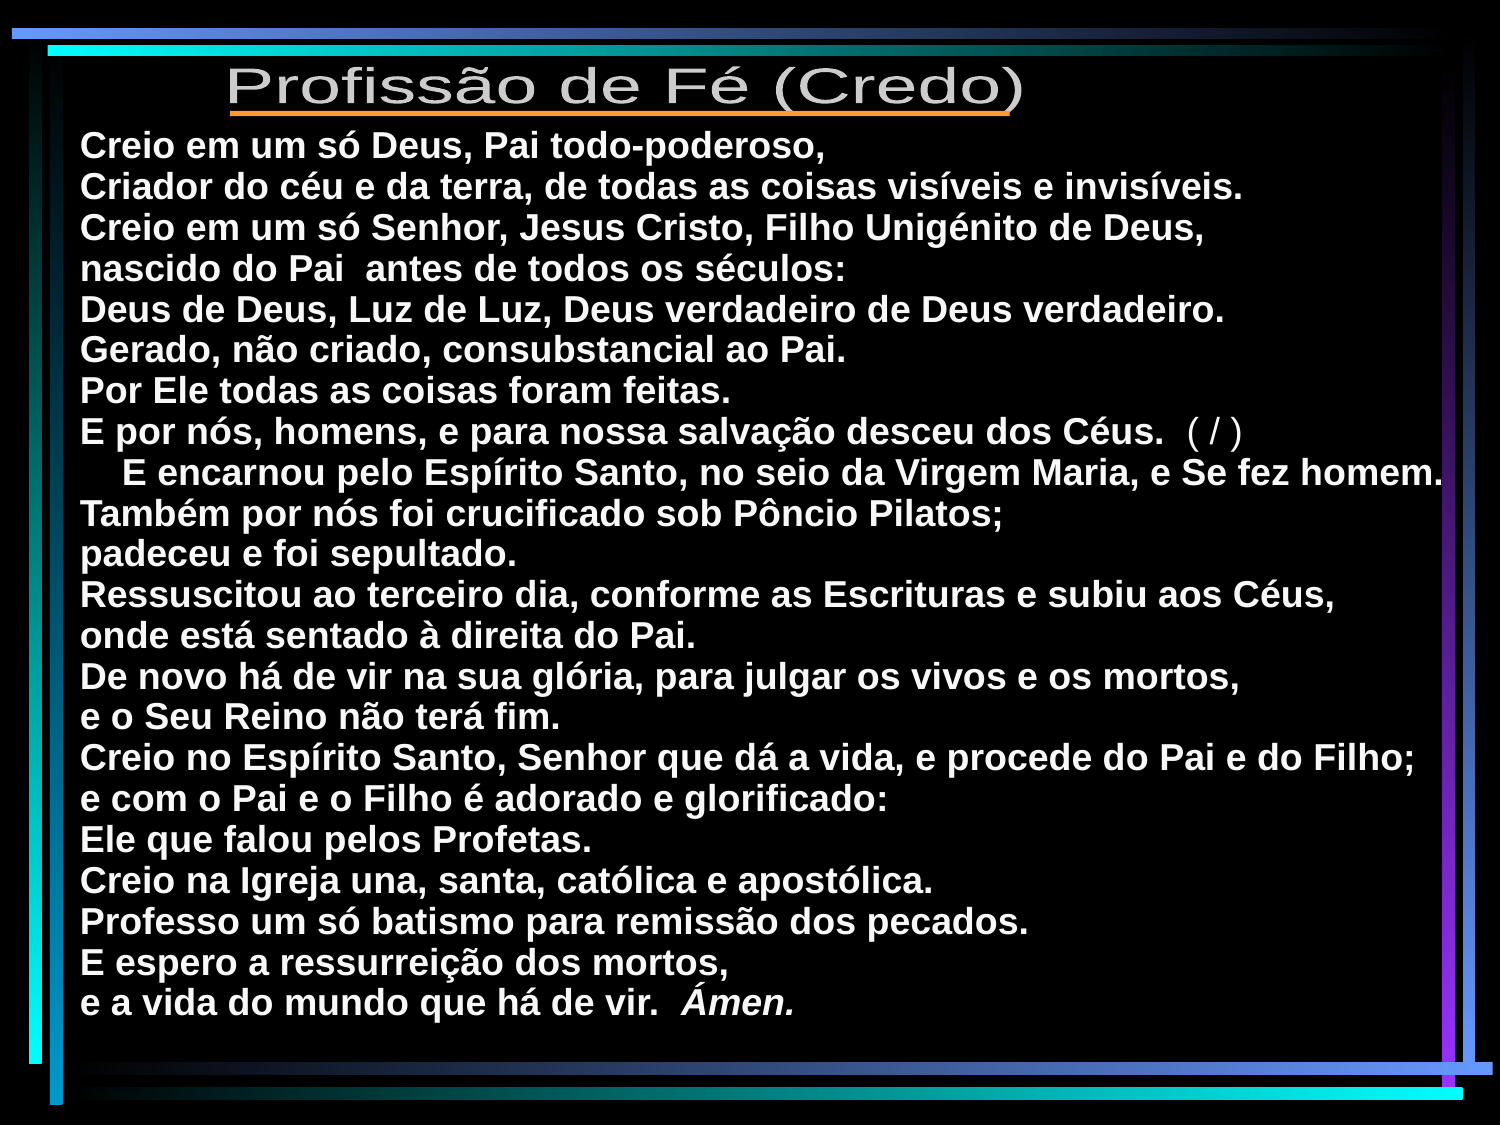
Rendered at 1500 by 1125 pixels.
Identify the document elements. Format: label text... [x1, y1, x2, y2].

list Creio em um só Deus, Pai todo-poderoso, Criador do céu e da terra, de todas as coisas visíveis e invisíveis. Creio em um só Senhor, Jesus Cristo, Filho Unigénito de Deus, nascido do Pai antes de todos os séculos: Deus de Deus, Luz de Luz, Deus verdadeiro de Deus verdadeiro. Gerado, não criado, consubstancial ao Pai. Por Ele todas as coisas foram feitas. E por nós, homens, e para nossa salvação desceu dos Céus. ( / ) E encarnou pelo Espírito Santo, no seio da Virgem Maria, e Se fez homem. Também por nós foi crucificado sob Pôncio Pilatos; padeceu e foi sepultado. Ressuscitou ao terceiro dia, conforme as Escrituras e subiu aos Céus, onde está sentado à direita do Pai. De novo há de vir na sua glória, para julgar os vivos e os mortos, e o Seu Reino não terá fim. Creio no Espírito Santo, Senhor que dá a vida, e procede do Pai e do Filho; e com o Pai e o Filho é adorado e glorificado: Ele que falou pelos Profetas. Creio na Igreja una, santa, católica e apostólica. Professo um só batismo para remissão dos pecados. E espero a ressurreição dos mortos, e a vida do mundo que há de vir. Ámen. [64, 125, 1471, 1047]
